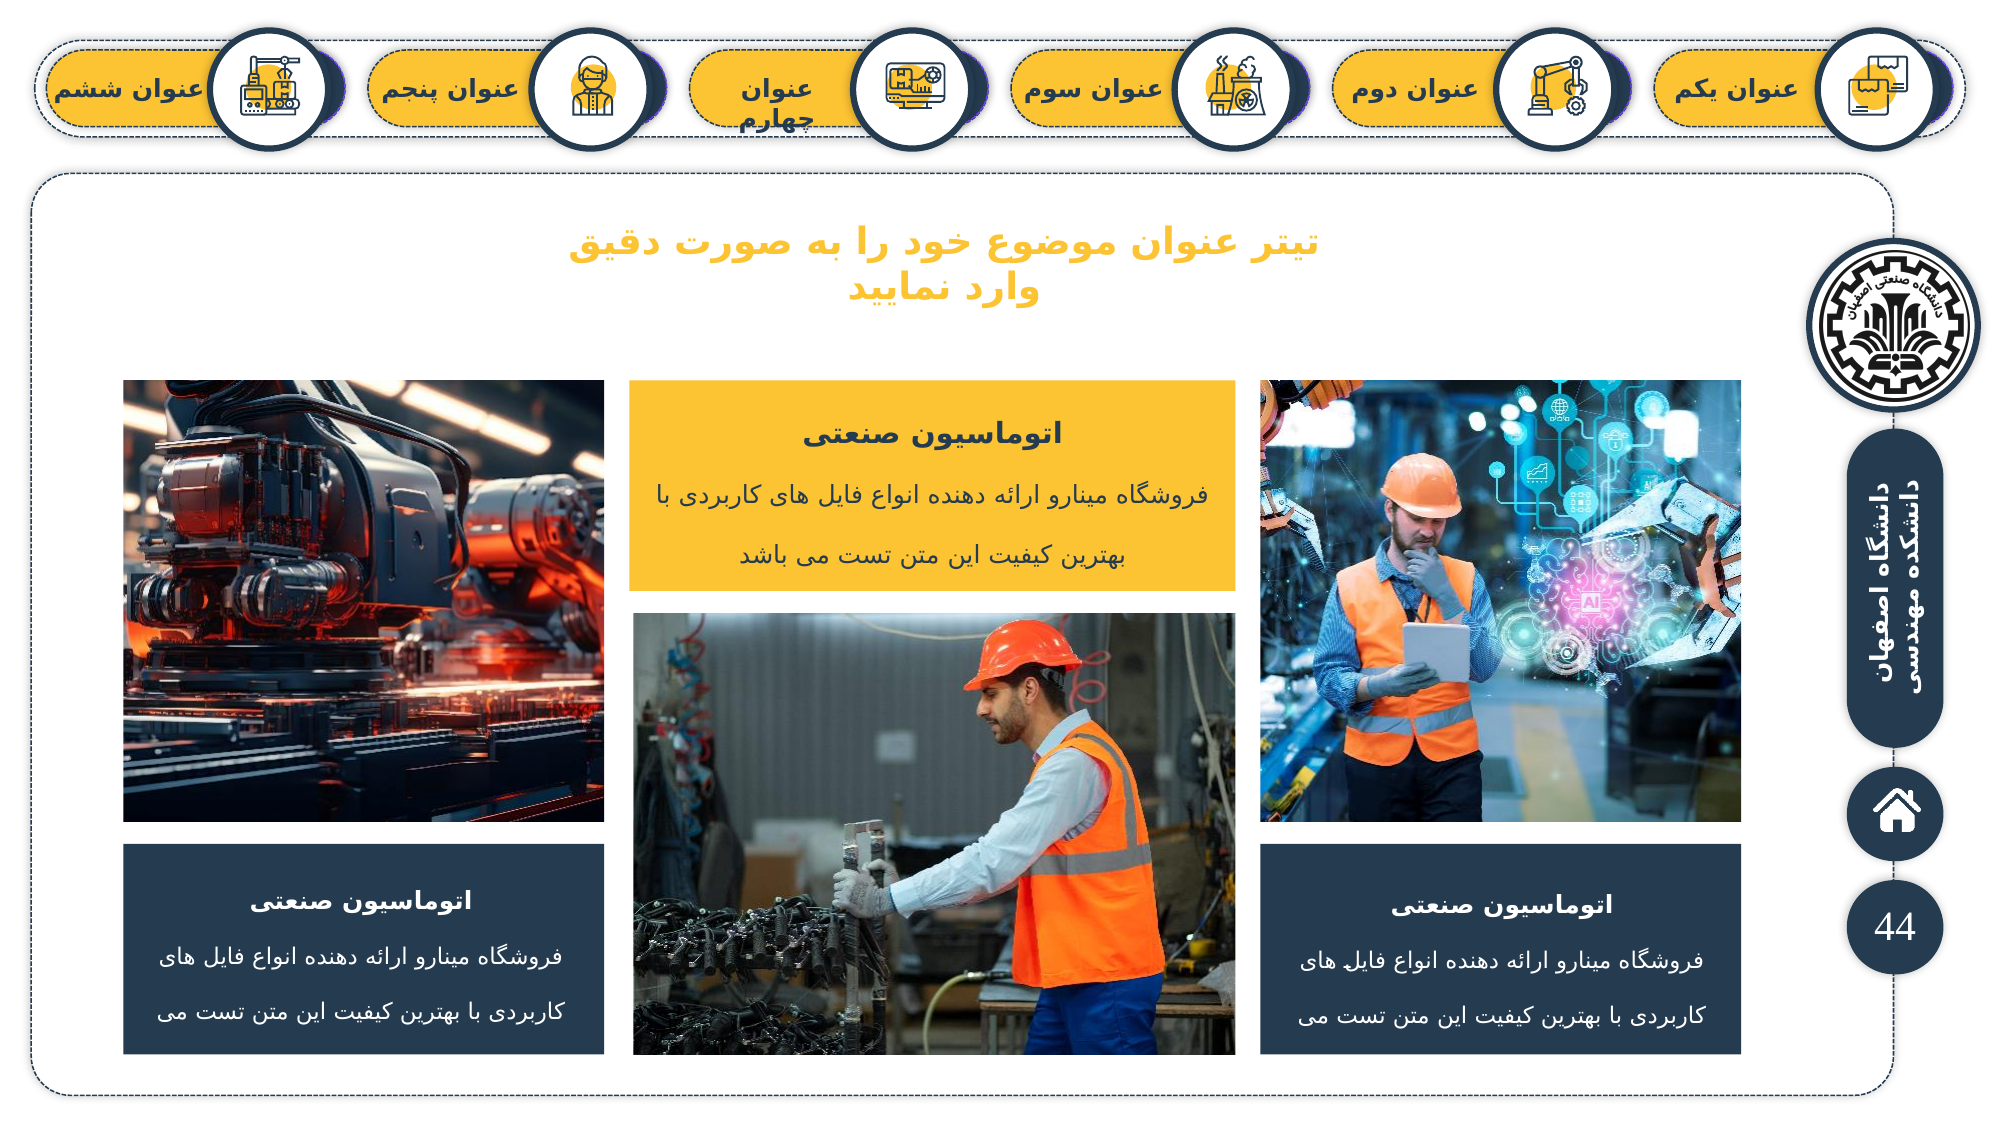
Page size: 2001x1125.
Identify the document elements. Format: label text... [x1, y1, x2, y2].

text_box عنوان دوم [1323, 65, 1507, 110]
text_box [885, 62, 946, 109]
text_box عنوان سوم [1002, 65, 1186, 110]
text_box اتوماسیون صنعتی فروشگاه مینارو ارائه دهنده انواع فایل های کاربردی با بهترین کیفیت این متن تست می باشد [1261, 850, 1743, 1091]
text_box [240, 55, 301, 116]
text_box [1527, 55, 1588, 116]
text_box [614, 75, 618, 100]
text_box [122, 843, 605, 1055]
picture [1260, 380, 1742, 822]
text_box عنوان یکم [1645, 65, 1829, 110]
text_box عنوان پنجم [358, 65, 543, 110]
text_box [1259, 843, 1742, 1055]
picture [633, 613, 1236, 1055]
slide_number 44 [1846, 891, 1944, 952]
text_box [628, 379, 1236, 592]
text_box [1848, 55, 1909, 116]
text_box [1207, 55, 1267, 116]
text_box اتوماسیون صنعتی فروشگاه مینارو ارائه دهنده انواع فایل های کاربردی با بهترین کیفیت این متن تست می باشد [631, 371, 1234, 577]
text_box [572, 55, 614, 116]
picture [1873, 786, 1921, 833]
picture [123, 380, 605, 822]
text_box عنوان چهارم [690, 65, 864, 140]
picture [1819, 250, 1970, 402]
text_box دانشگاه اصفهان دانشکده مهندسی [1855, 426, 1931, 748]
text_box عنوان ششم [37, 65, 221, 110]
text_box اتوماسیون صنعتی فروشگاه مینارو ارائه دهنده انواع فایل های کاربردی با بهترین کیفیت این متن تست می باشد [120, 846, 602, 1087]
text_box تیتر عنوان موضوع خود را به صورت دقیق وارد نمایید [509, 209, 1379, 315]
